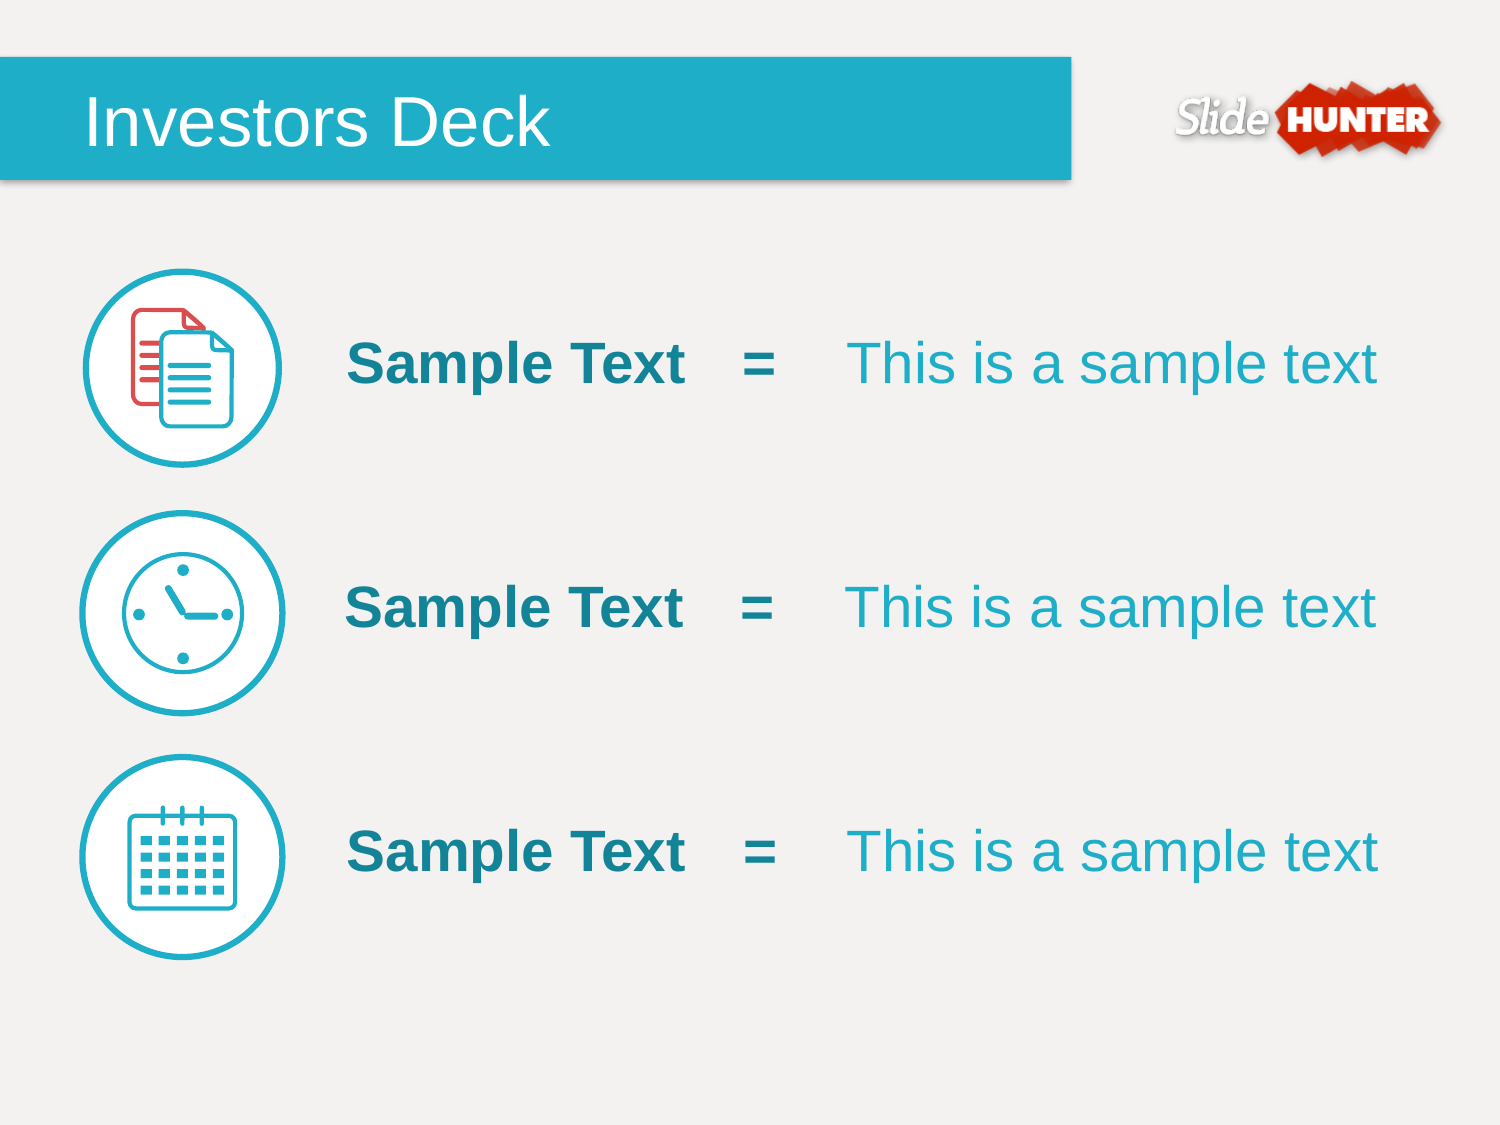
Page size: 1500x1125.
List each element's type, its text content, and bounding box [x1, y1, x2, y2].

text_box Sample Text [322, 283, 525, 438]
text_box = [502, 283, 1017, 438]
text_box [0, 56, 1072, 181]
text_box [82, 512, 283, 714]
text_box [85, 271, 280, 465]
text_box This is a sample text [993, 527, 1418, 682]
text_box This is a sample text [995, 771, 1420, 926]
picture [1174, 80, 1442, 158]
text_box Sample Text [322, 771, 525, 926]
text_box = [503, 771, 1018, 926]
text_box = [500, 527, 1015, 682]
text_box Sample Text [320, 527, 522, 682]
text_box This is a sample text [994, 283, 1420, 438]
text_box Investors Deck [77, 79, 1044, 156]
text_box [82, 756, 283, 958]
